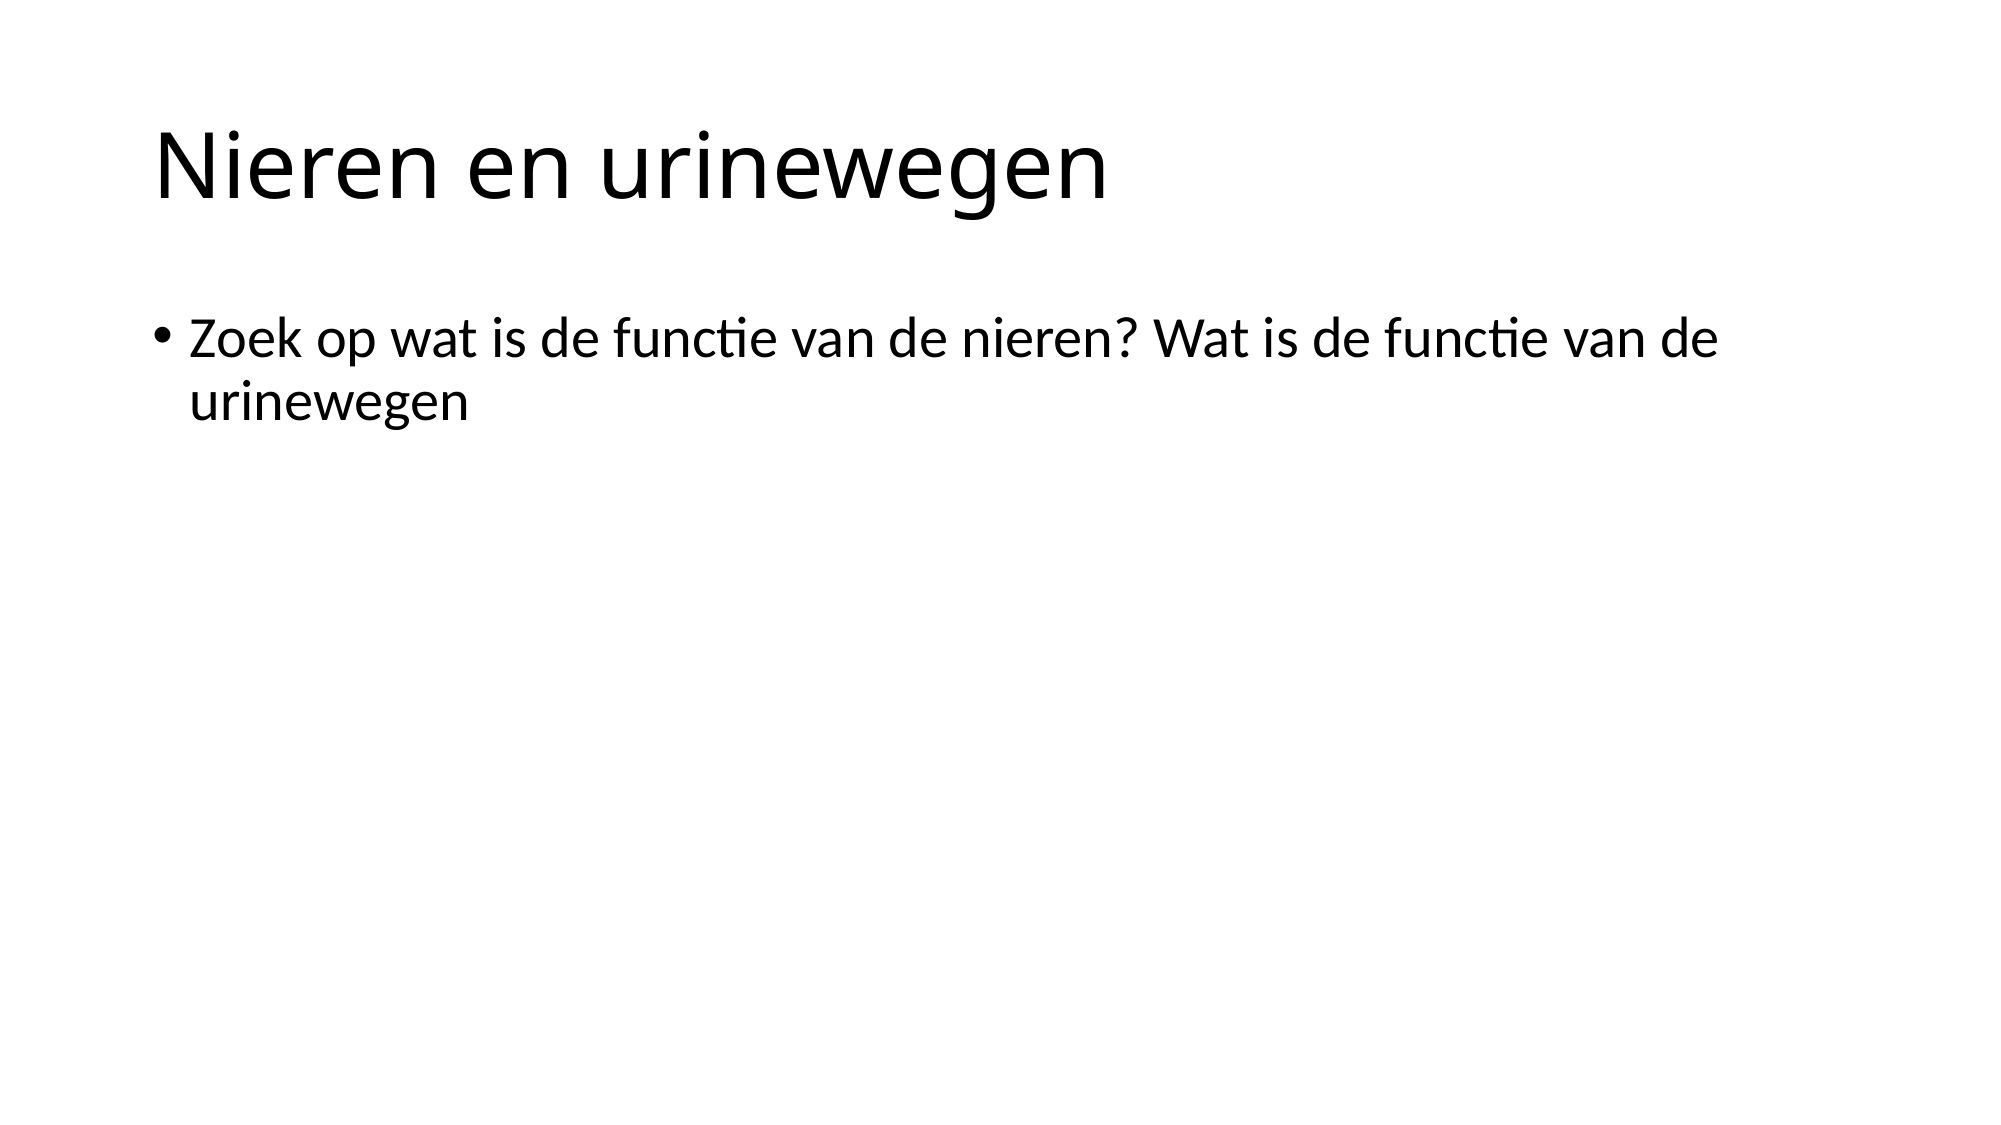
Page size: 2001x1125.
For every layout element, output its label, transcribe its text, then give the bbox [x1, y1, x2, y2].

title Nieren en urinewegen [137, 59, 1863, 278]
list Zoek op wat is de functie van de nieren? Wat is de functie van de urinewegen [137, 299, 1863, 1014]
